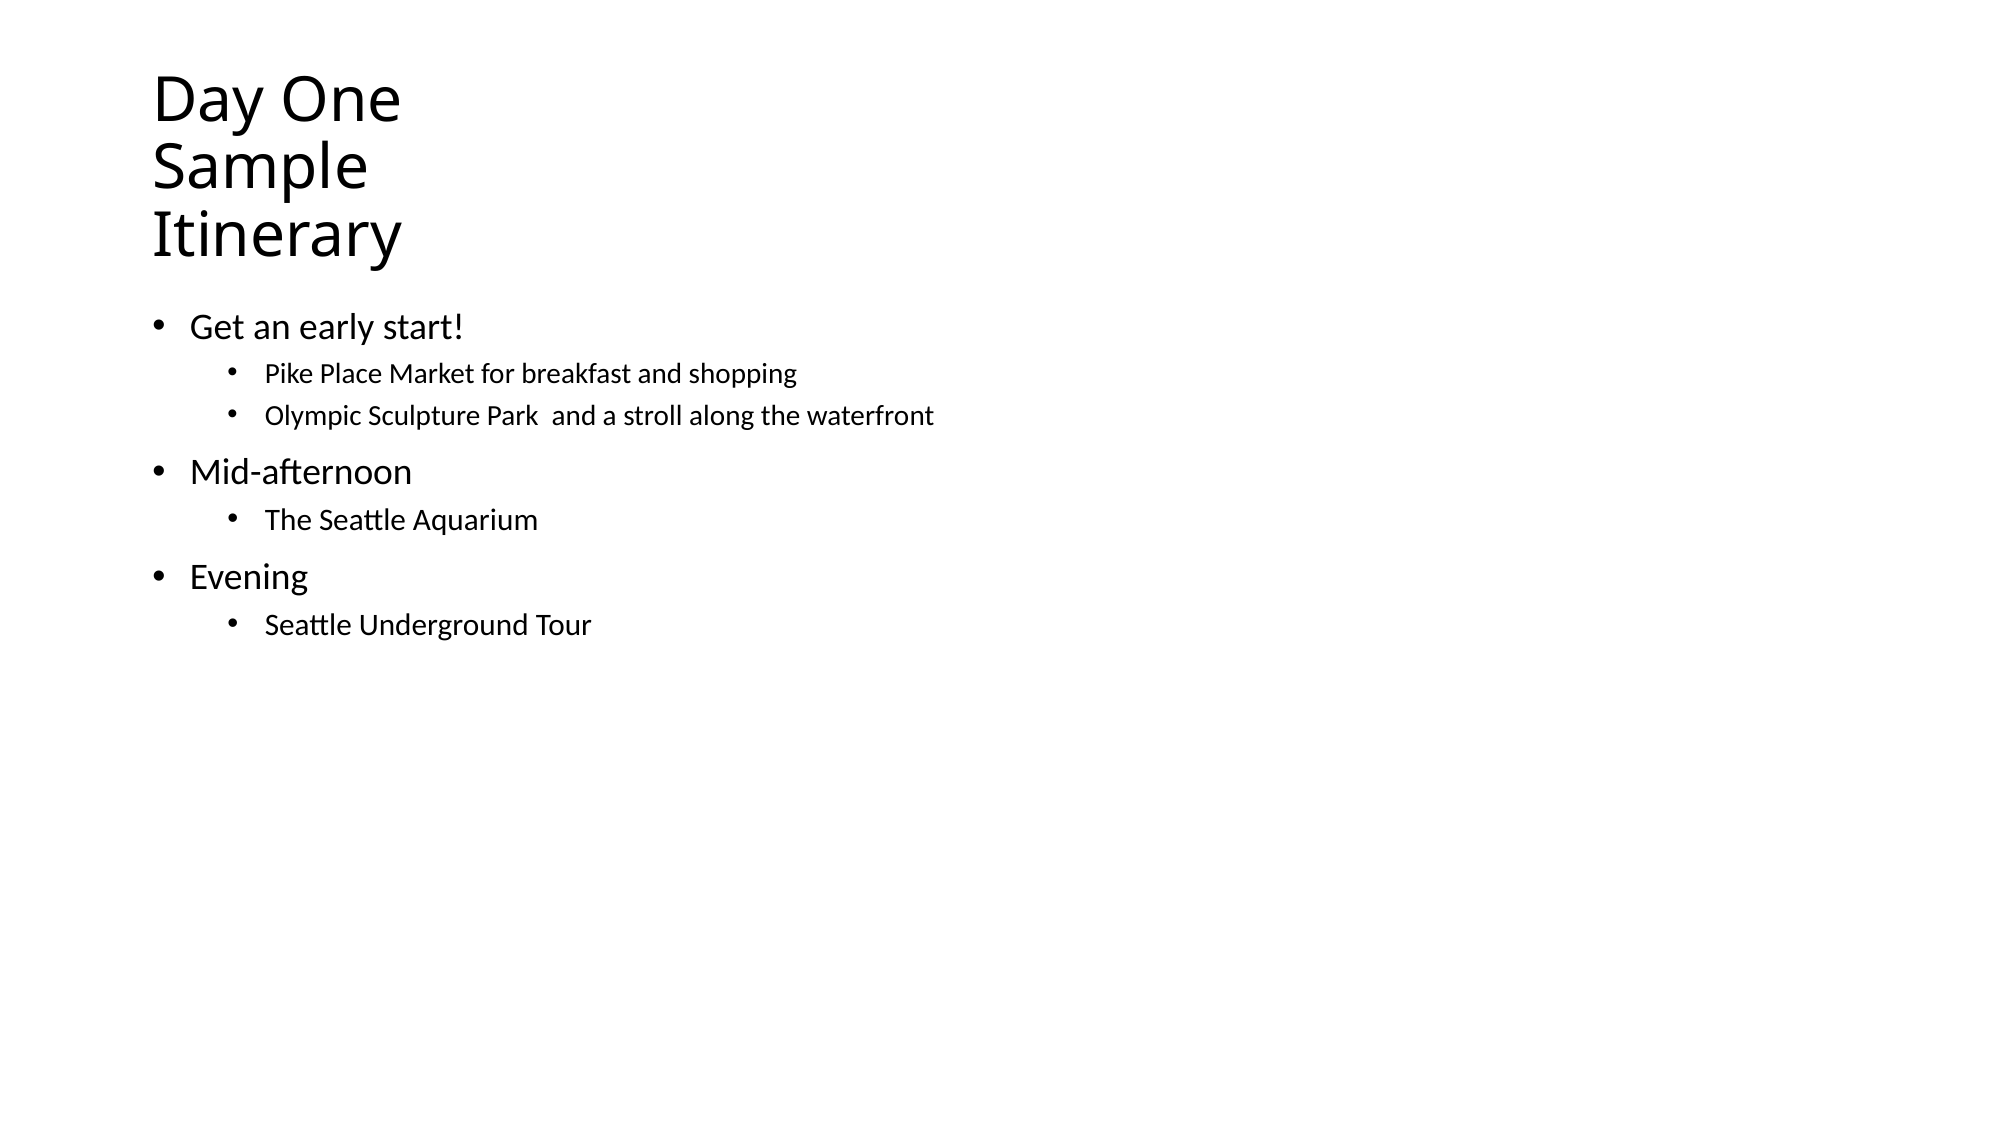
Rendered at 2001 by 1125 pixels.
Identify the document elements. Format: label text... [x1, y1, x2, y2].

list Get an early start! Pike Place Market for breakfast and shopping Olympic Sculpture Park and a stroll along the waterfront Mid-afternoon The Seattle Aquarium Evening Seattle Underground Tour [137, 299, 1863, 1014]
title Day One Sample Itinerary [137, 59, 1863, 278]
